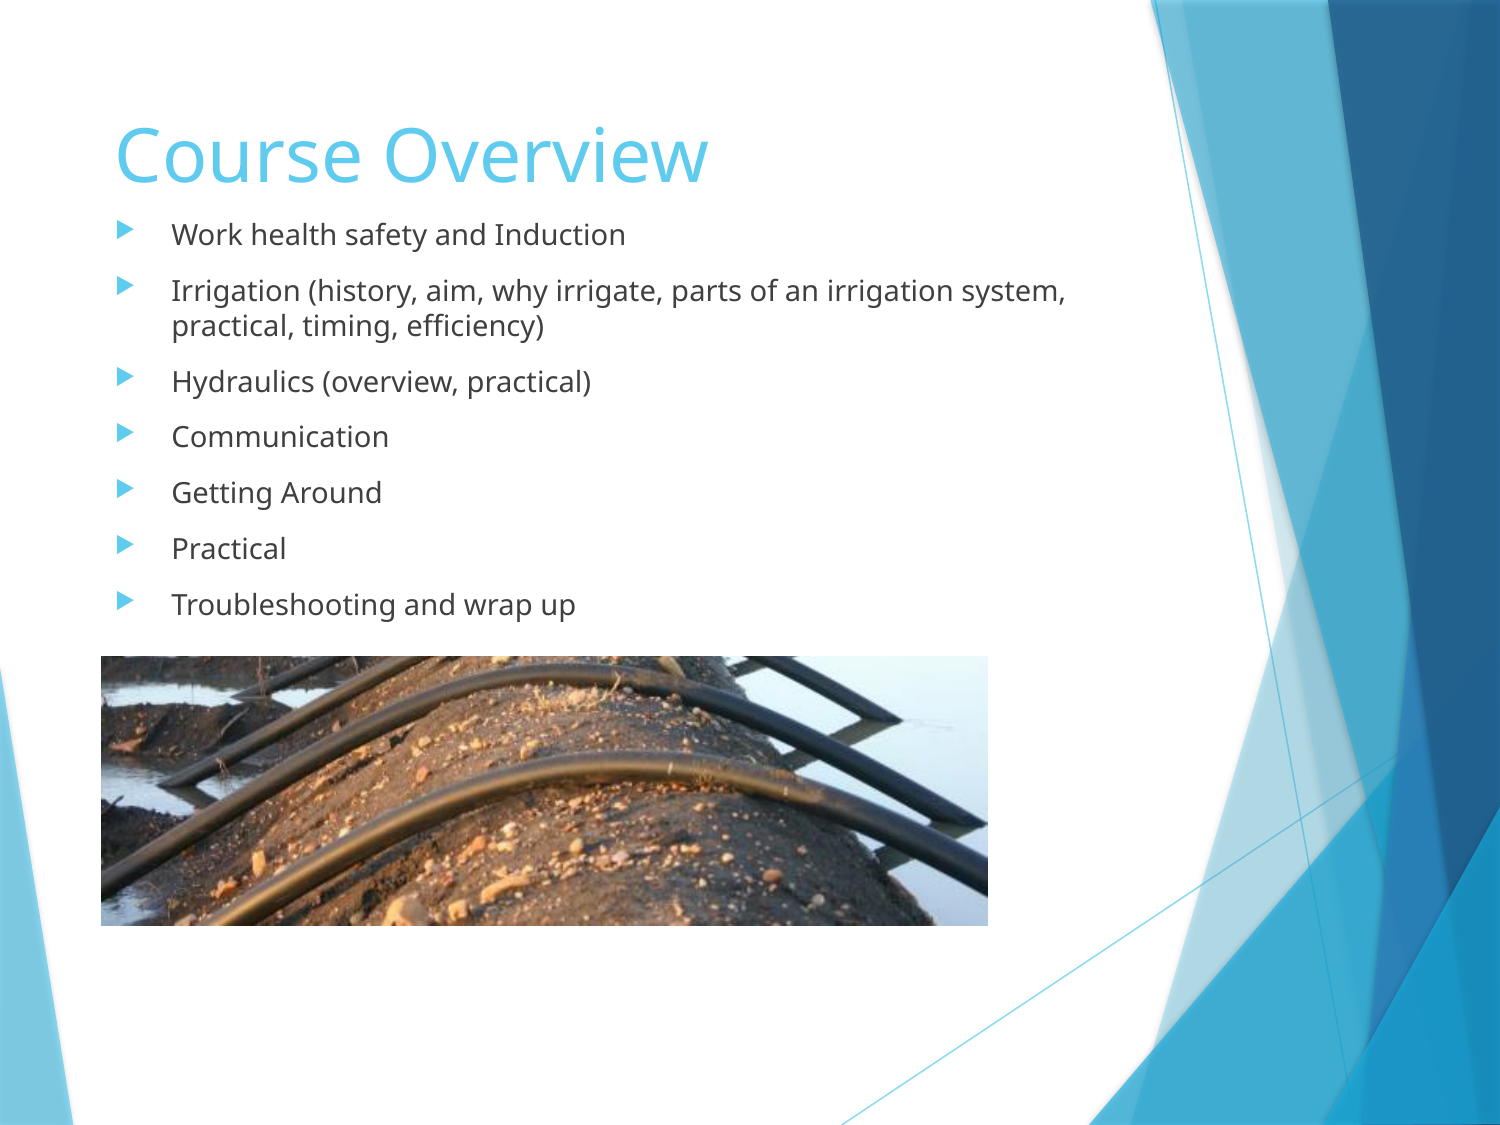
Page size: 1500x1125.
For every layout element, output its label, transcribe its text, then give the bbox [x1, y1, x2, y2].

title Course Overview [99, 99, 1142, 208]
picture [101, 656, 989, 926]
list Work health safety and Induction Irrigation (history, aim, why irrigate, parts of an irrigation system, practical, timing, efficiency) Hydraulics (overview, practical) Communication Getting Around Practical Troubleshooting and wrap up [99, 208, 1211, 705]
